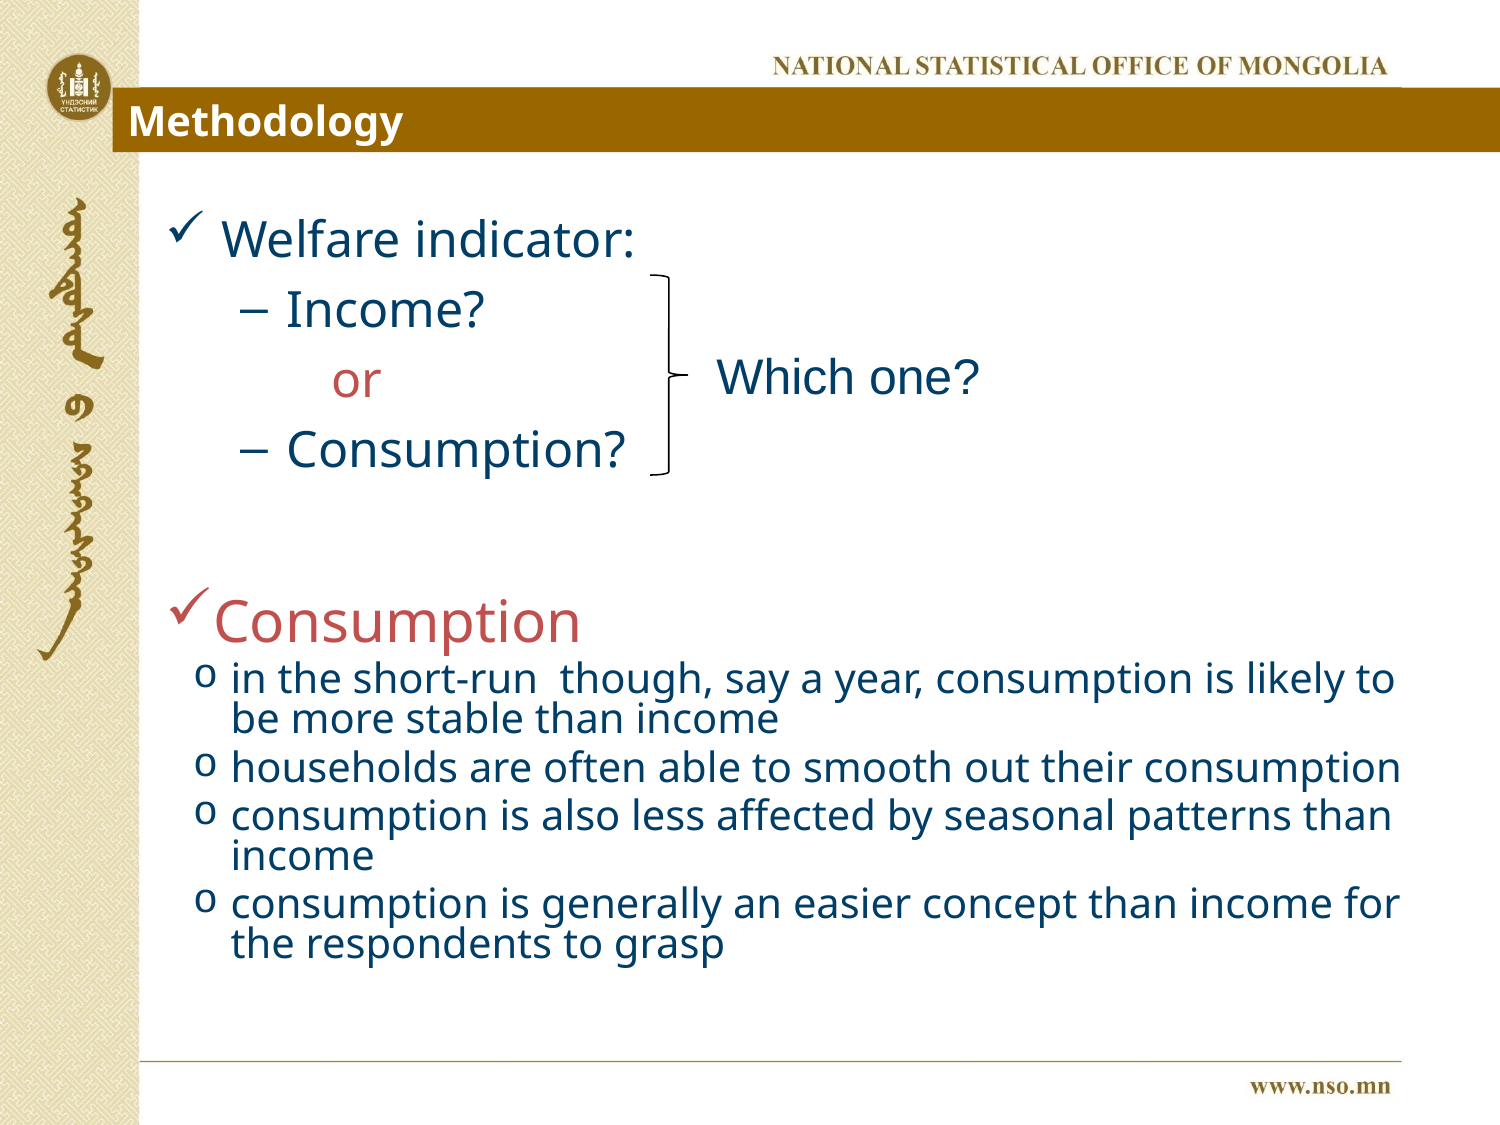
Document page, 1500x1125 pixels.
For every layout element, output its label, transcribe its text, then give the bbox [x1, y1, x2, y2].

text_box Methodology [112, 87, 1500, 153]
picture [0, 0, 1500, 1125]
text_box [649, 274, 689, 476]
list Welfare indicator: Income? or Consumption? Consumption in the short-run though, say a year, consumption is likely to be more stable than income households are often able to smooth out their consumption consumption is also less affected by seasonal patterns than income consumption is generally an easier concept than income for the respondents to grasp [149, 199, 1451, 1013]
text_box Which one? [701, 337, 996, 413]
